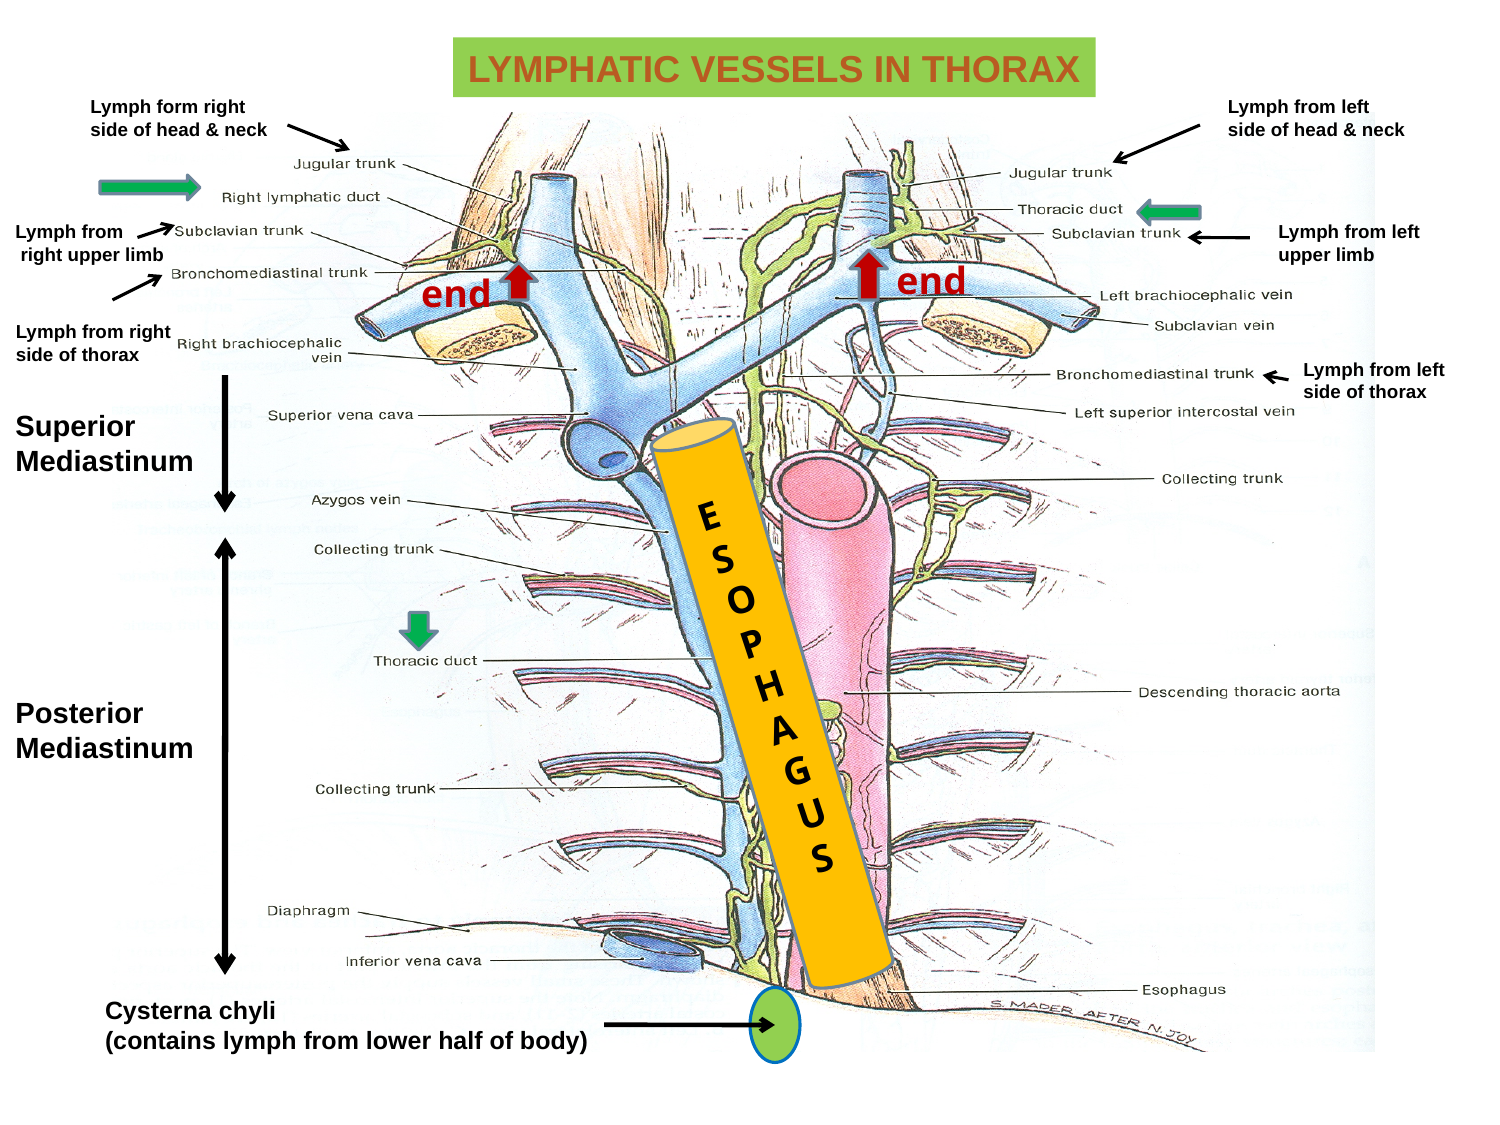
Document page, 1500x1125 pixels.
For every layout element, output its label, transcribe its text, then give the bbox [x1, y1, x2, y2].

text_box Lymph from left side of thorax [1381, 349, 1465, 410]
text_box Lymph form right side of head & neck [75, 87, 283, 148]
text_box Superior Mediastinum [0, 399, 106, 485]
text_box [98, 179, 106, 196]
text_box Lymph from right side of thorax [1, 312, 106, 373]
text_box Lymph from left side of head & neck [1213, 87, 1420, 148]
text_box Lymph from left upper limb [1381, 212, 1440, 273]
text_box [137, 224, 176, 238]
picture [112, 112, 1376, 1052]
text_box Lymph from right upper limb [0, 212, 106, 273]
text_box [1112, 124, 1201, 163]
text_box LYMPHATIC VESSELS IN THORAX [453, 37, 1096, 98]
text_box Cysterna chyli (contains lymph from lower half of body) [90, 987, 604, 1063]
text_box Posterior Mediastinum [0, 687, 106, 773]
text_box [1262, 374, 1288, 381]
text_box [112, 274, 163, 301]
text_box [287, 124, 351, 151]
